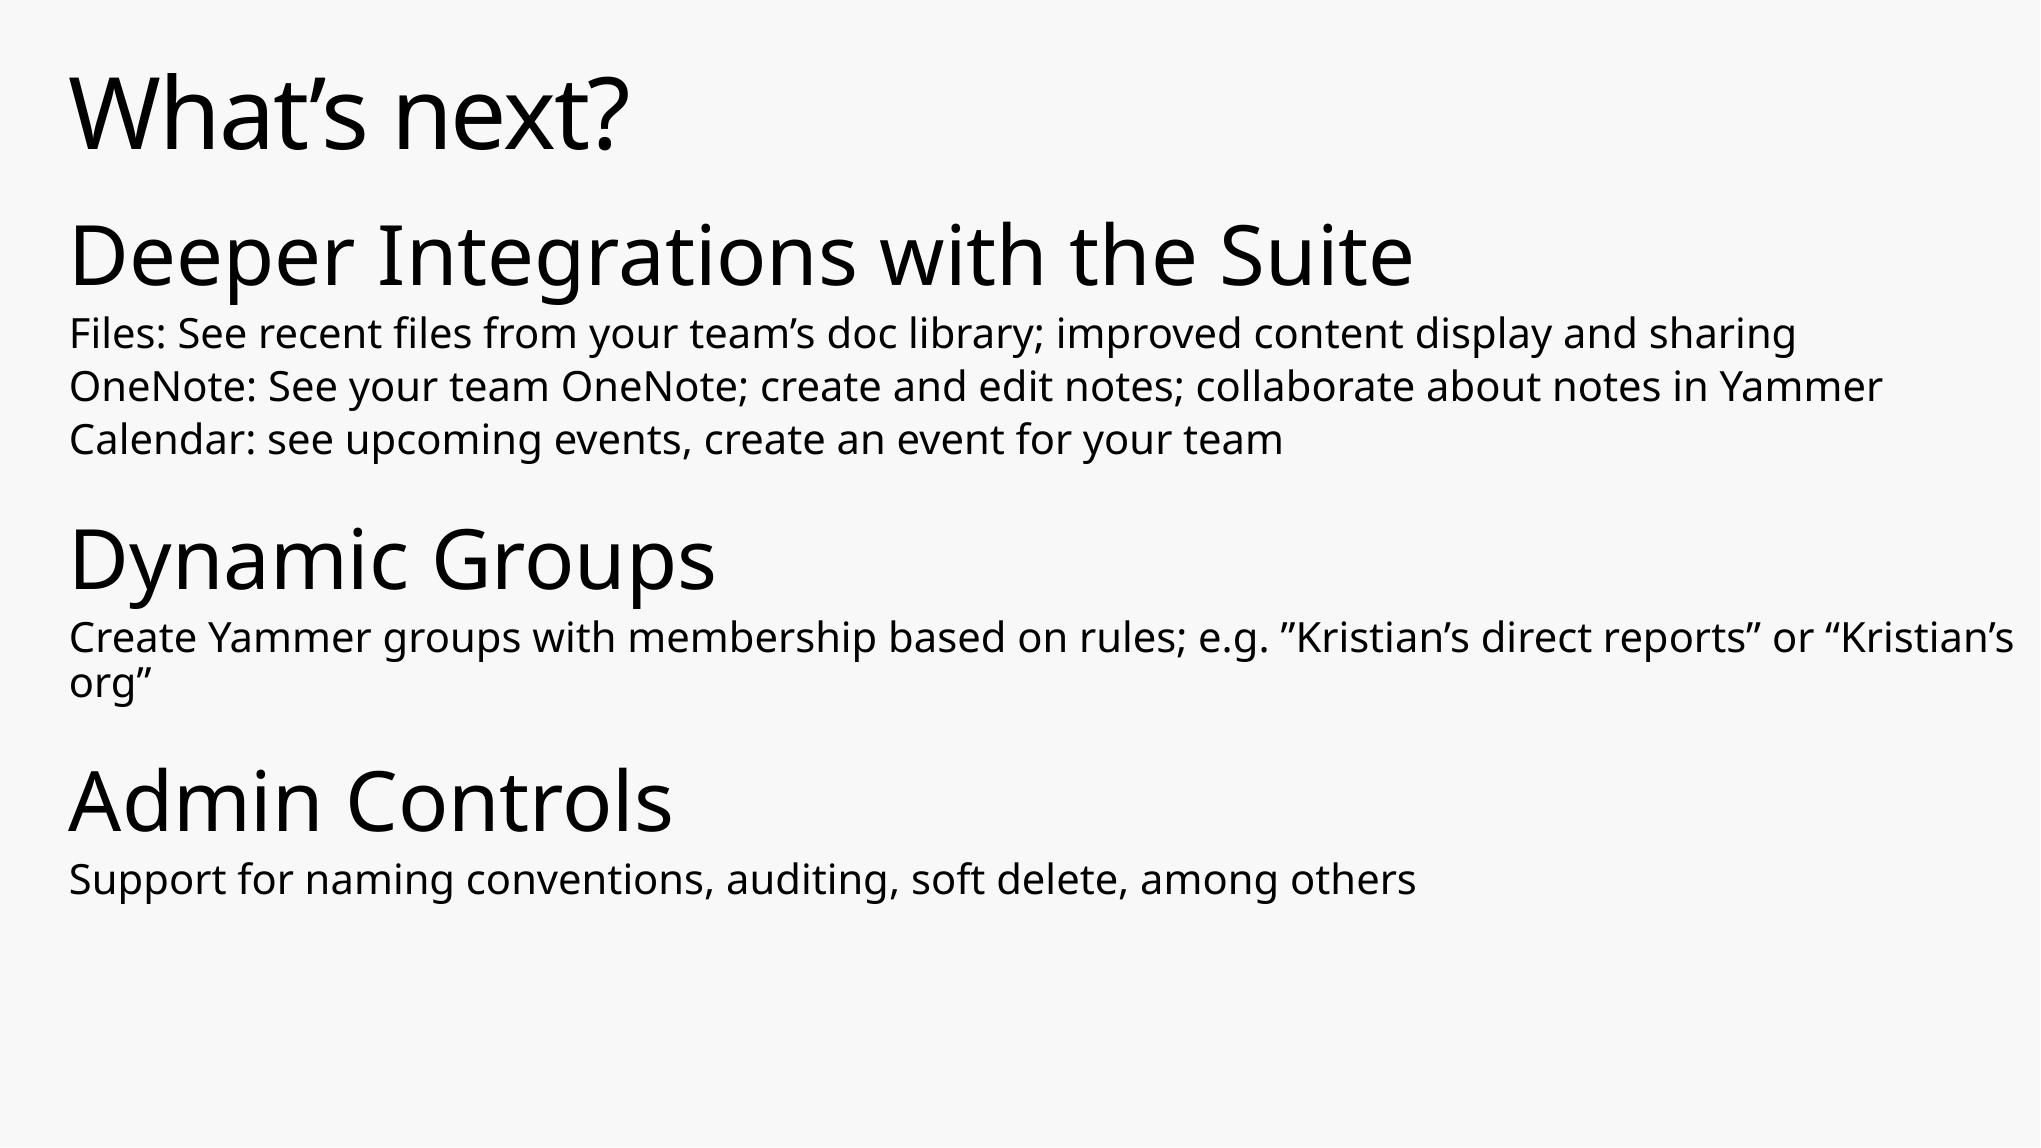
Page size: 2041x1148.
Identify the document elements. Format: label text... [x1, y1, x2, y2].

title What’s next? [45, 48, 1996, 198]
list Deeper Integrations with the Suite Files: See recent files from your team’s doc library; improved content display and sharing OneNote: See your team OneNote; create and edit notes; collaborate about notes in Yammer Calendar: see upcoming events, create an event for your team Dynamic Groups Create Yammer groups with membership based on rules; e.g. ”Kristian’s direct reports” or “Kristian’s org” Admin Controls Support for naming conventions, auditing, soft delete, among others [45, 198, 2041, 993]
